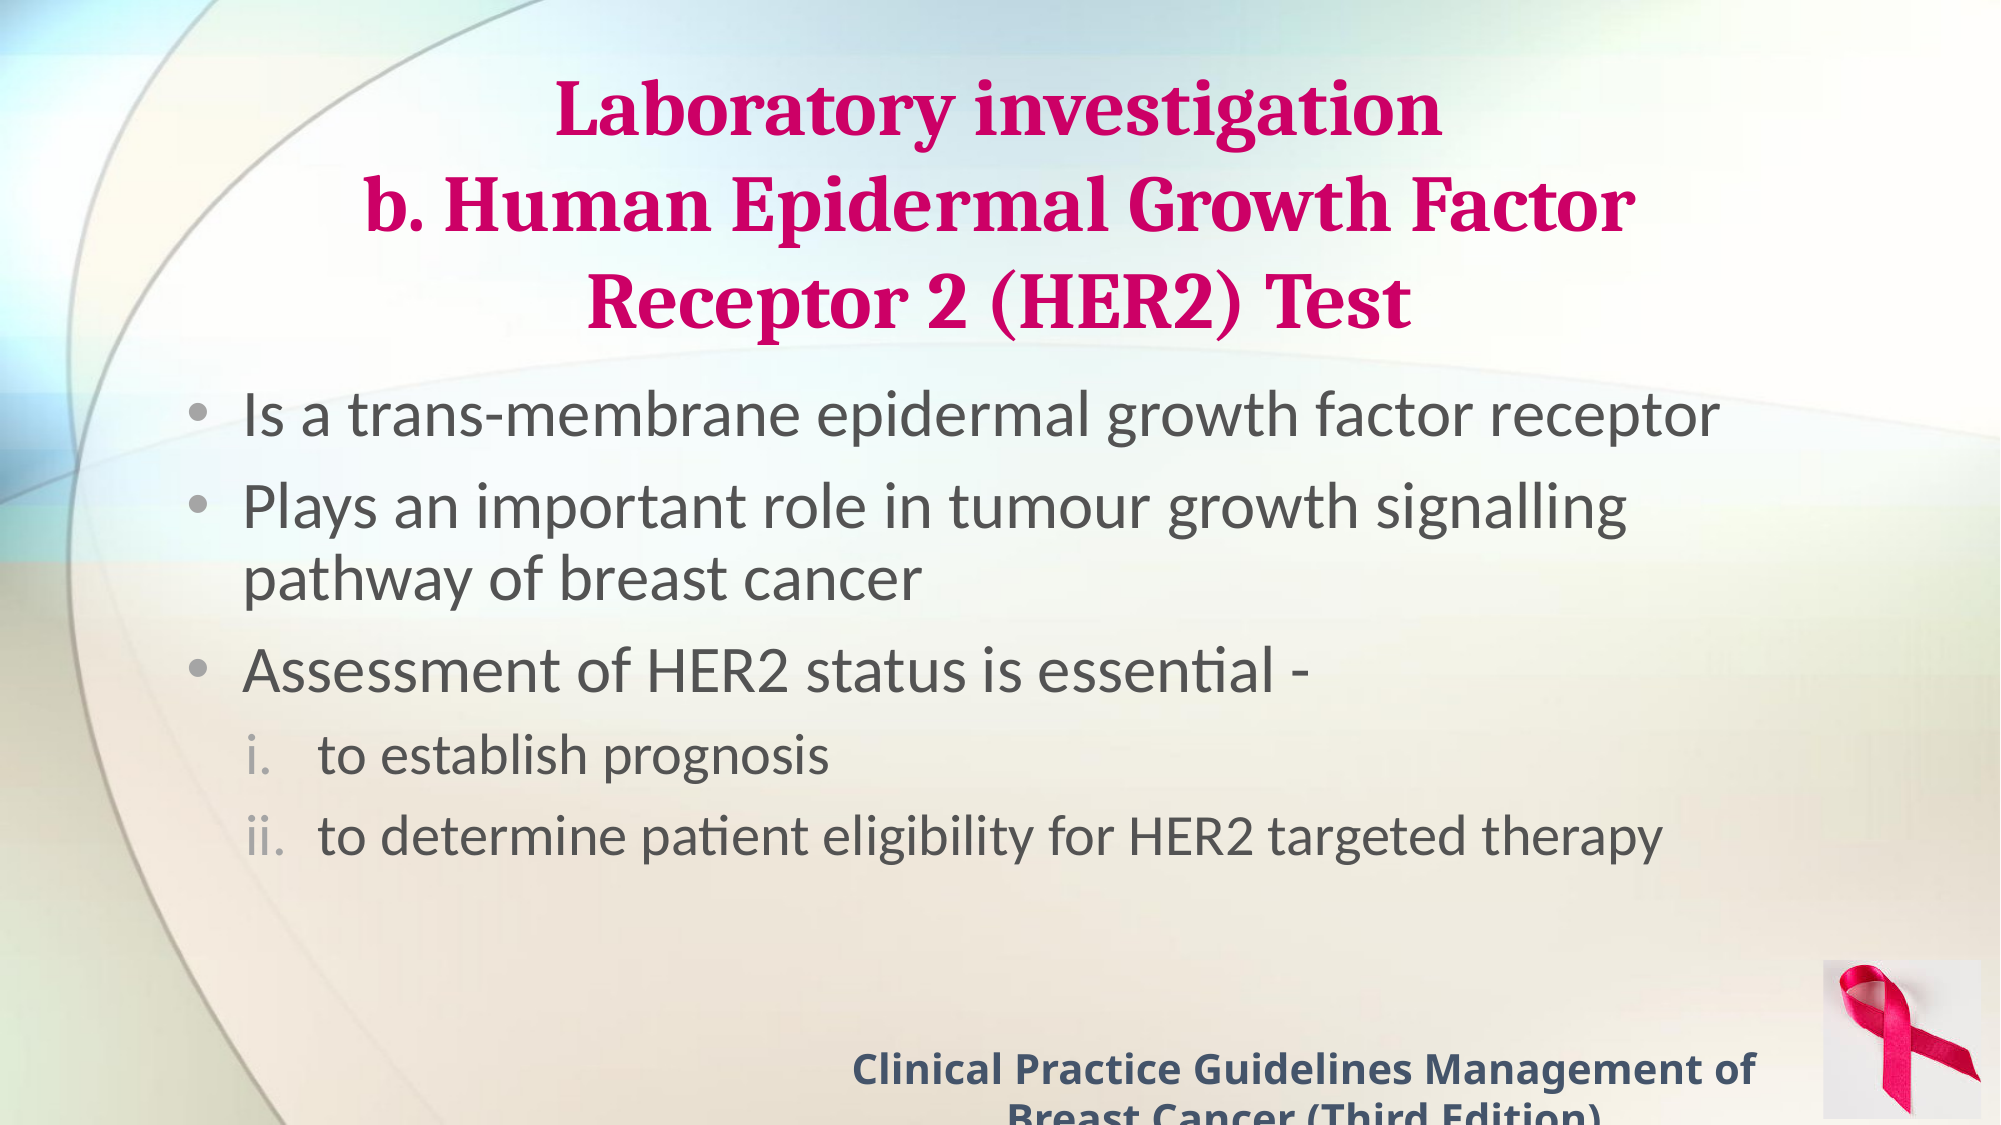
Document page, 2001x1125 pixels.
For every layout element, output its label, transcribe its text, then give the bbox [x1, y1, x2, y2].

picture [0, 0, 2001, 1125]
subtitle Is a trans-membrane epidermal growth factor receptor Plays an important role in tumour growth signalling pathway of breast cancer Assessment of HER2 status is essential - to establish prognosis to determine patient eligibility for HER2 targeted therapy [171, 371, 1824, 972]
text_box Clinical Practice Guidelines Management of Breast Cancer (Third Edition) [788, 1035, 1820, 1125]
title Laboratory investigation b. Human Epidermal Growth Factor Receptor 2 (HER2) Test [249, 43, 1750, 353]
